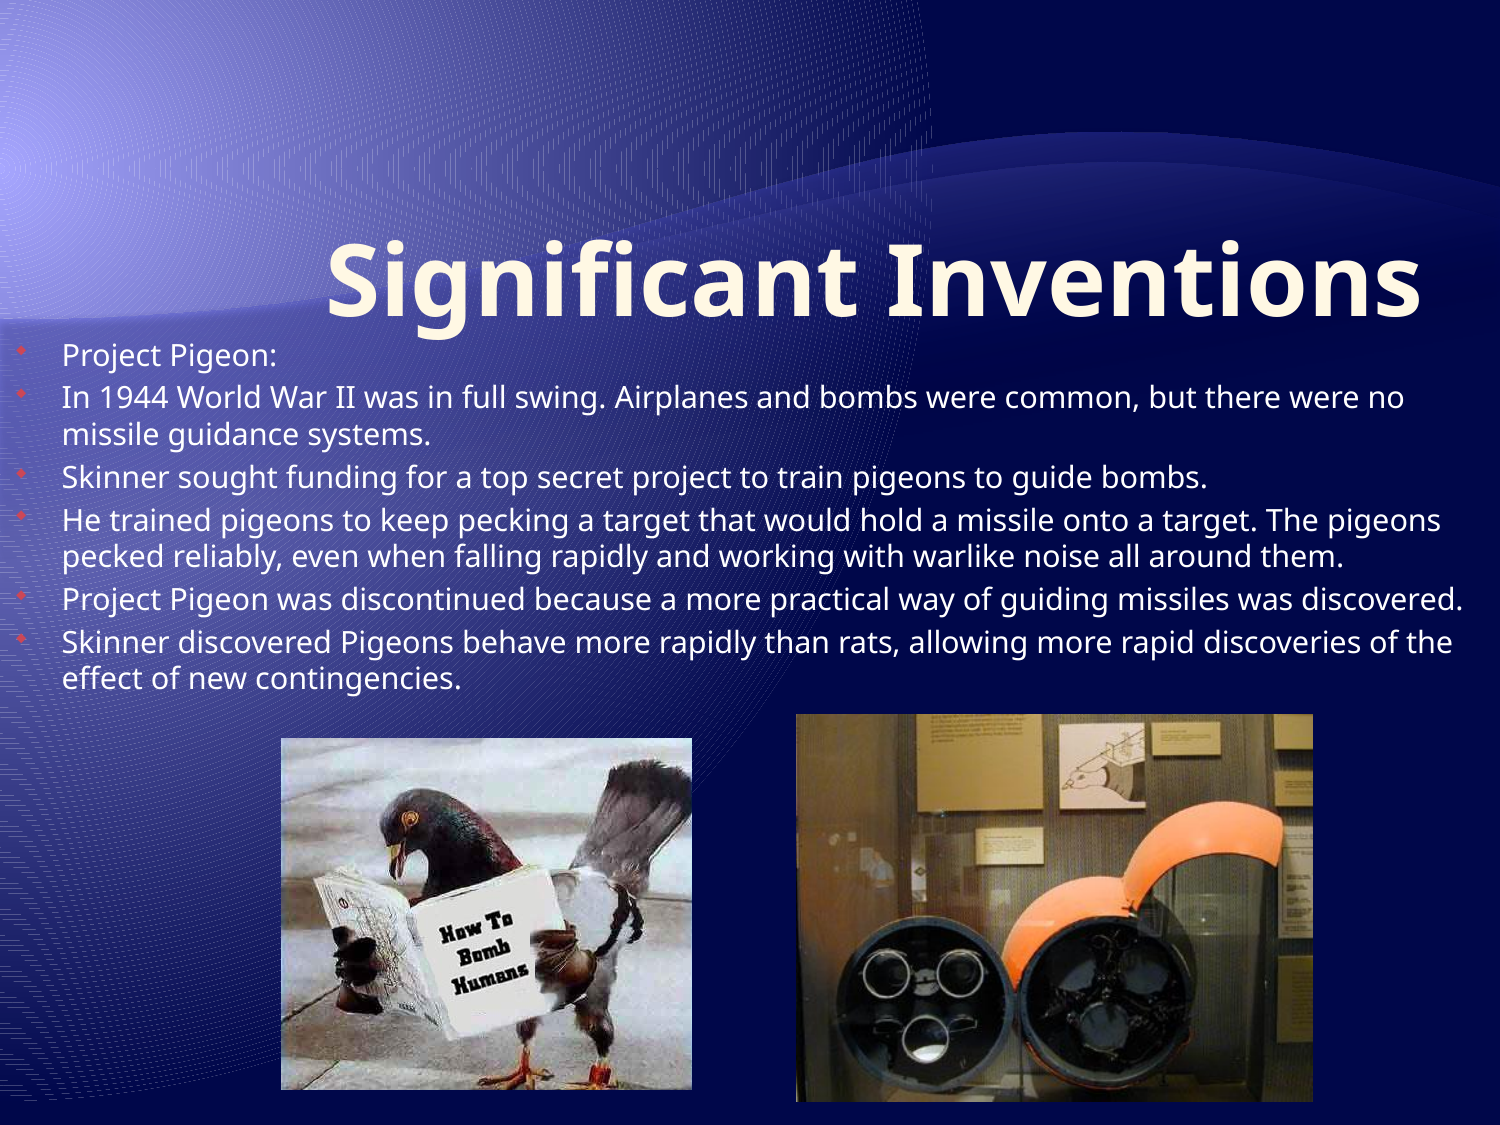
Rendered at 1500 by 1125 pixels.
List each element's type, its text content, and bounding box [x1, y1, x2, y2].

picture [280, 737, 692, 1090]
title Significant Inventions [75, 87, 1425, 328]
picture [796, 714, 1313, 1102]
list Project Pigeon: In 1944 World War II was in full swing. Airplanes and bombs were common, but there were no missile guidance systems. Skinner sought funding for a top secret project to train pigeons to guide bombs. He trained pigeons to keep pecking a target that would hold a missile onto a target. The pigeons pecked reliably, even when falling rapidly and working with warlike noise all around them. Project Pigeon was discontinued because a more practical way of guiding missiles was discovered. Skinner discovered Pigeons behave more rapidly than rats, allowing more rapid discoveries of the effect of new contingencies. [0, 328, 1500, 786]
